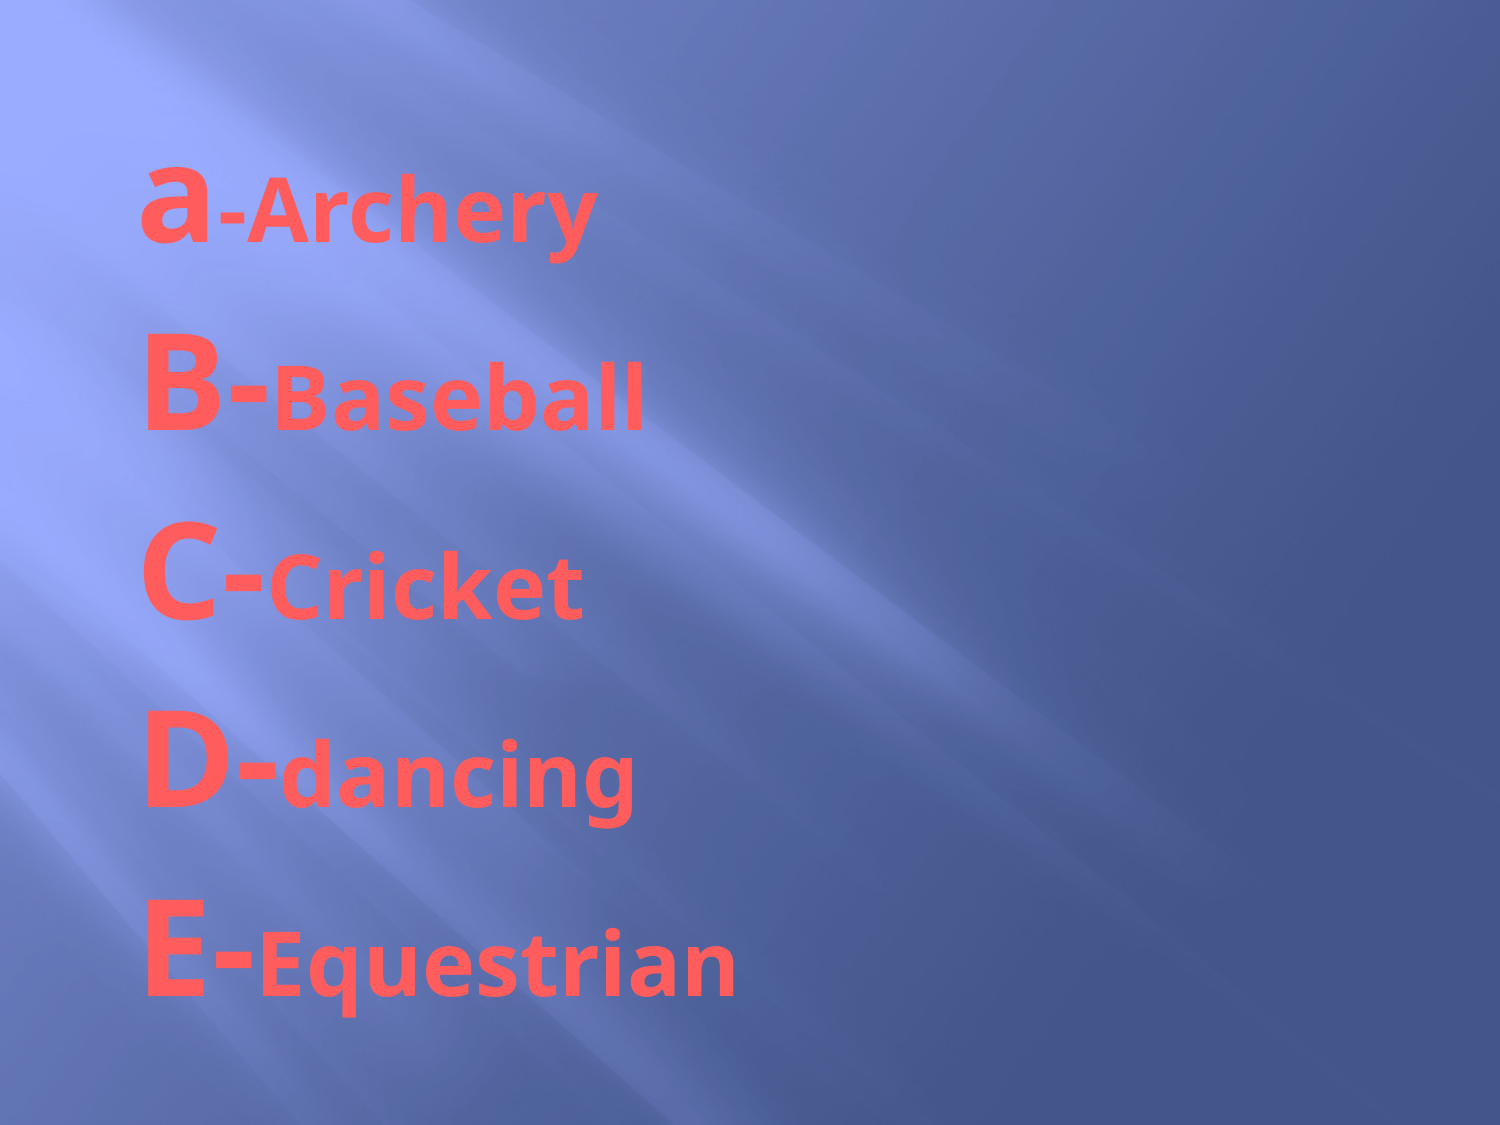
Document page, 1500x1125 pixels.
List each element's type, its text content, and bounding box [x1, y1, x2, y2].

list a-Archery B-Baseball C-Cricket D-dancing E-Equestrian [99, 99, 1425, 1035]
